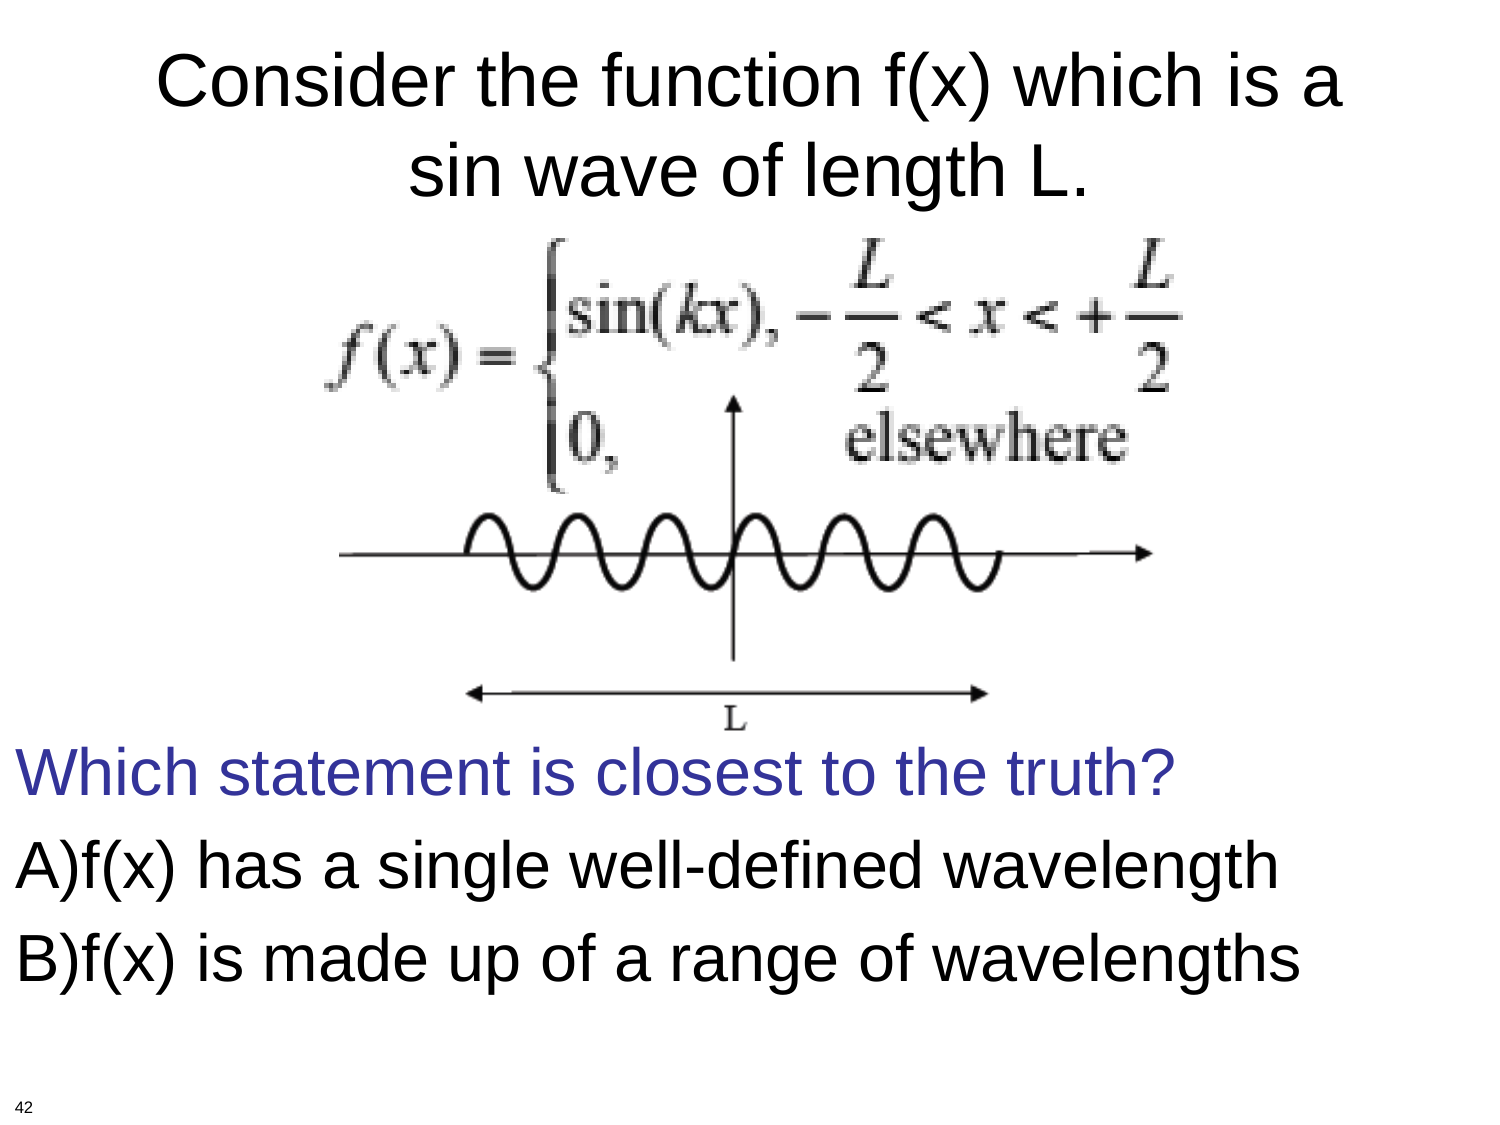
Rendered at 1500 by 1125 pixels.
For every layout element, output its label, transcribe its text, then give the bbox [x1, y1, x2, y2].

picture [339, 494, 1161, 733]
title Consider the function f(x) which is a sin wave of length L. [112, 31, 1388, 212]
list Which statement is closest to the truth? f(x) has a single well-defined wavelength f(x) is made up of a range of wavelengths [0, 721, 1455, 1091]
text_box 42 [0, 1089, 50, 1125]
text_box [315, 211, 1184, 494]
